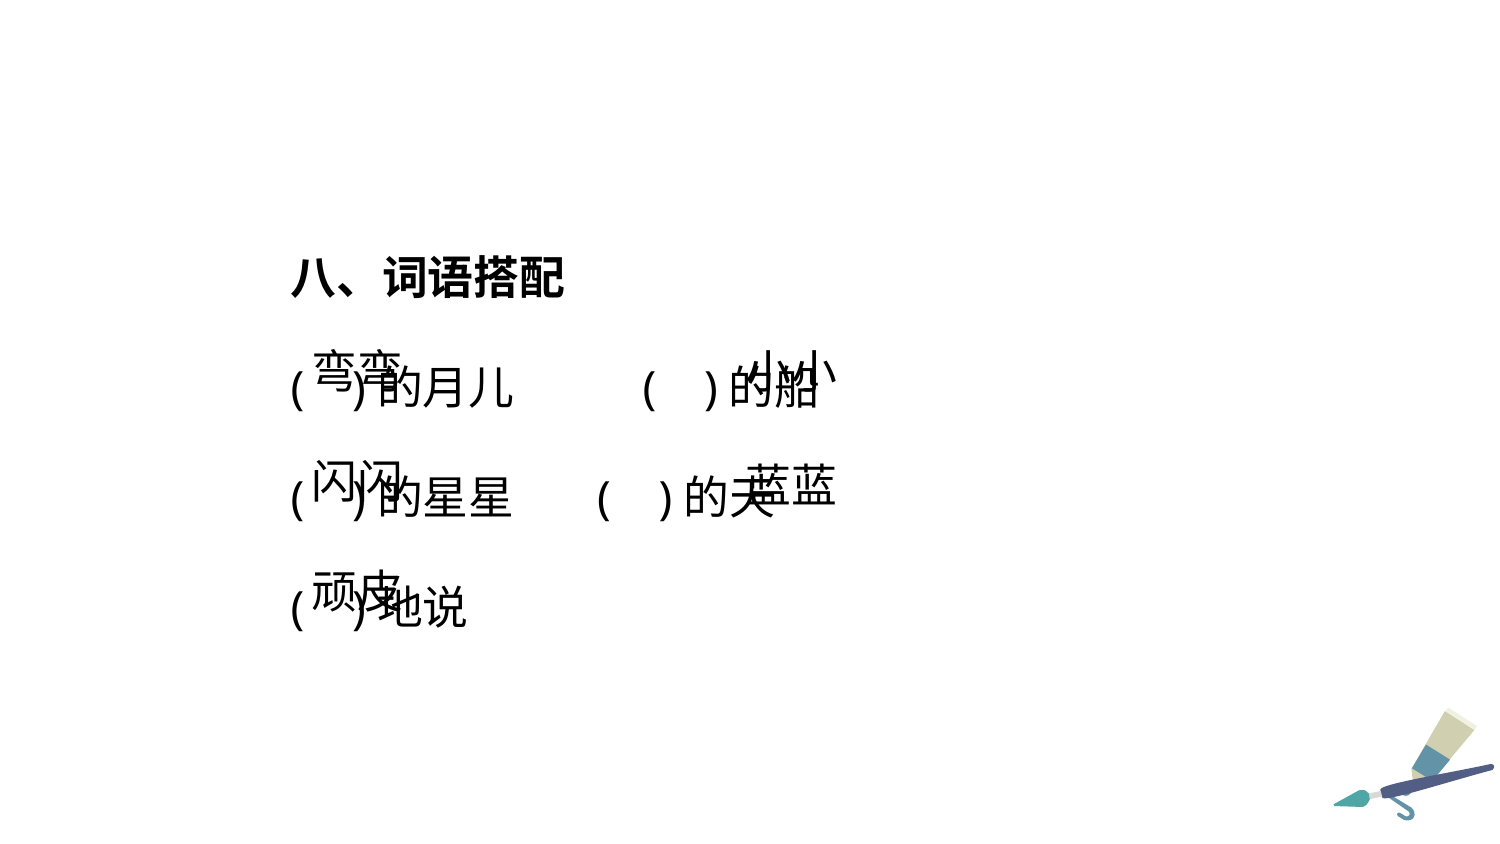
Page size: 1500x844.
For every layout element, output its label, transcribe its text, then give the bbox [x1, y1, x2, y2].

text_box 八、词语搭配 ( )的月儿 ( )的船 ( )的星星 ( )的天 ( )地说 [275, 186, 1374, 641]
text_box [1358, 708, 1481, 844]
text_box 顽皮 [296, 555, 419, 625]
text_box 闪闪 [296, 445, 419, 515]
text_box 小小 [730, 335, 852, 406]
text_box 蓝蓝 [730, 449, 852, 519]
text_box 弯弯 [296, 335, 419, 406]
